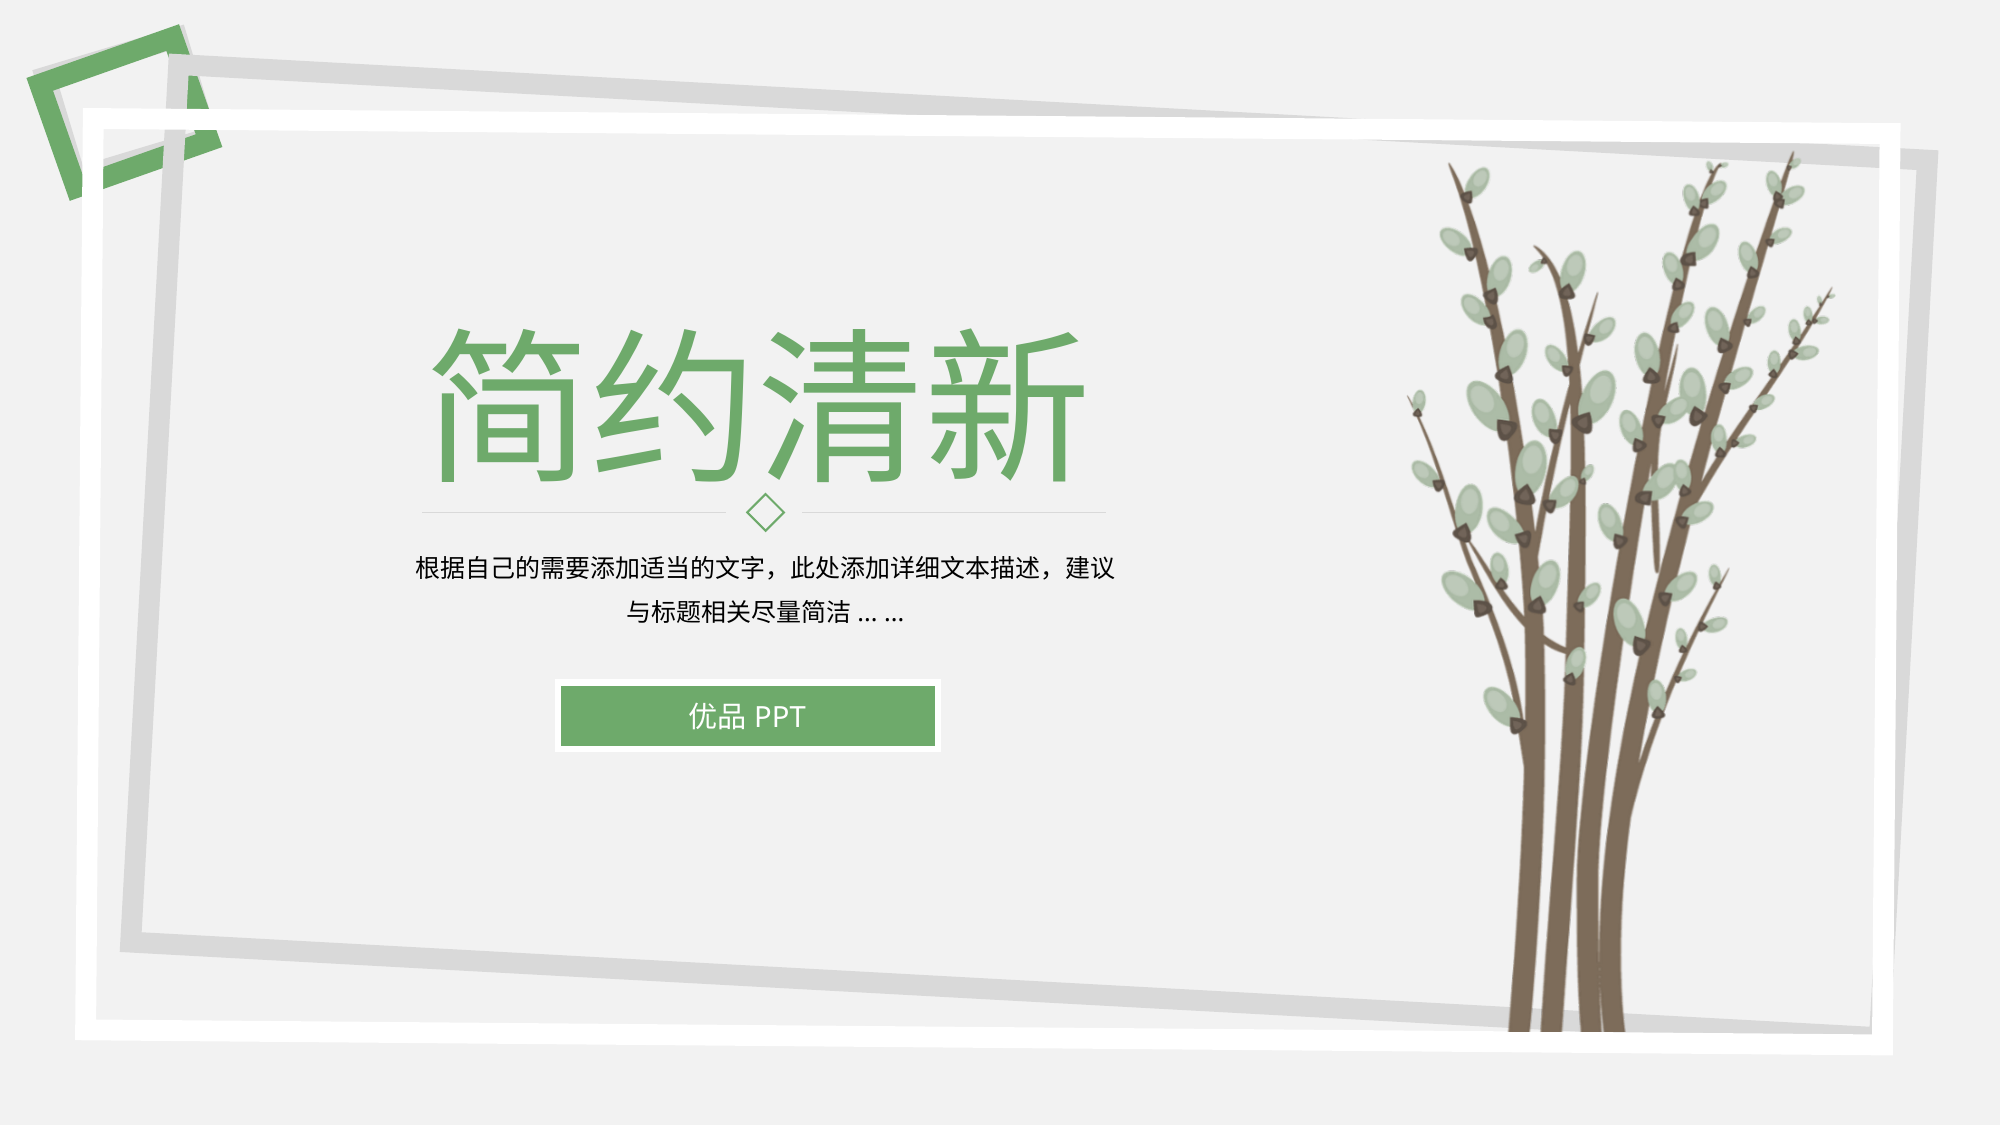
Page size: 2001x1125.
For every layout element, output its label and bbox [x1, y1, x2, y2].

text_box [558, 682, 939, 750]
picture [1342, 71, 1901, 1032]
text_box [89, 109, 1904, 1038]
text_box [422, 499, 1106, 526]
